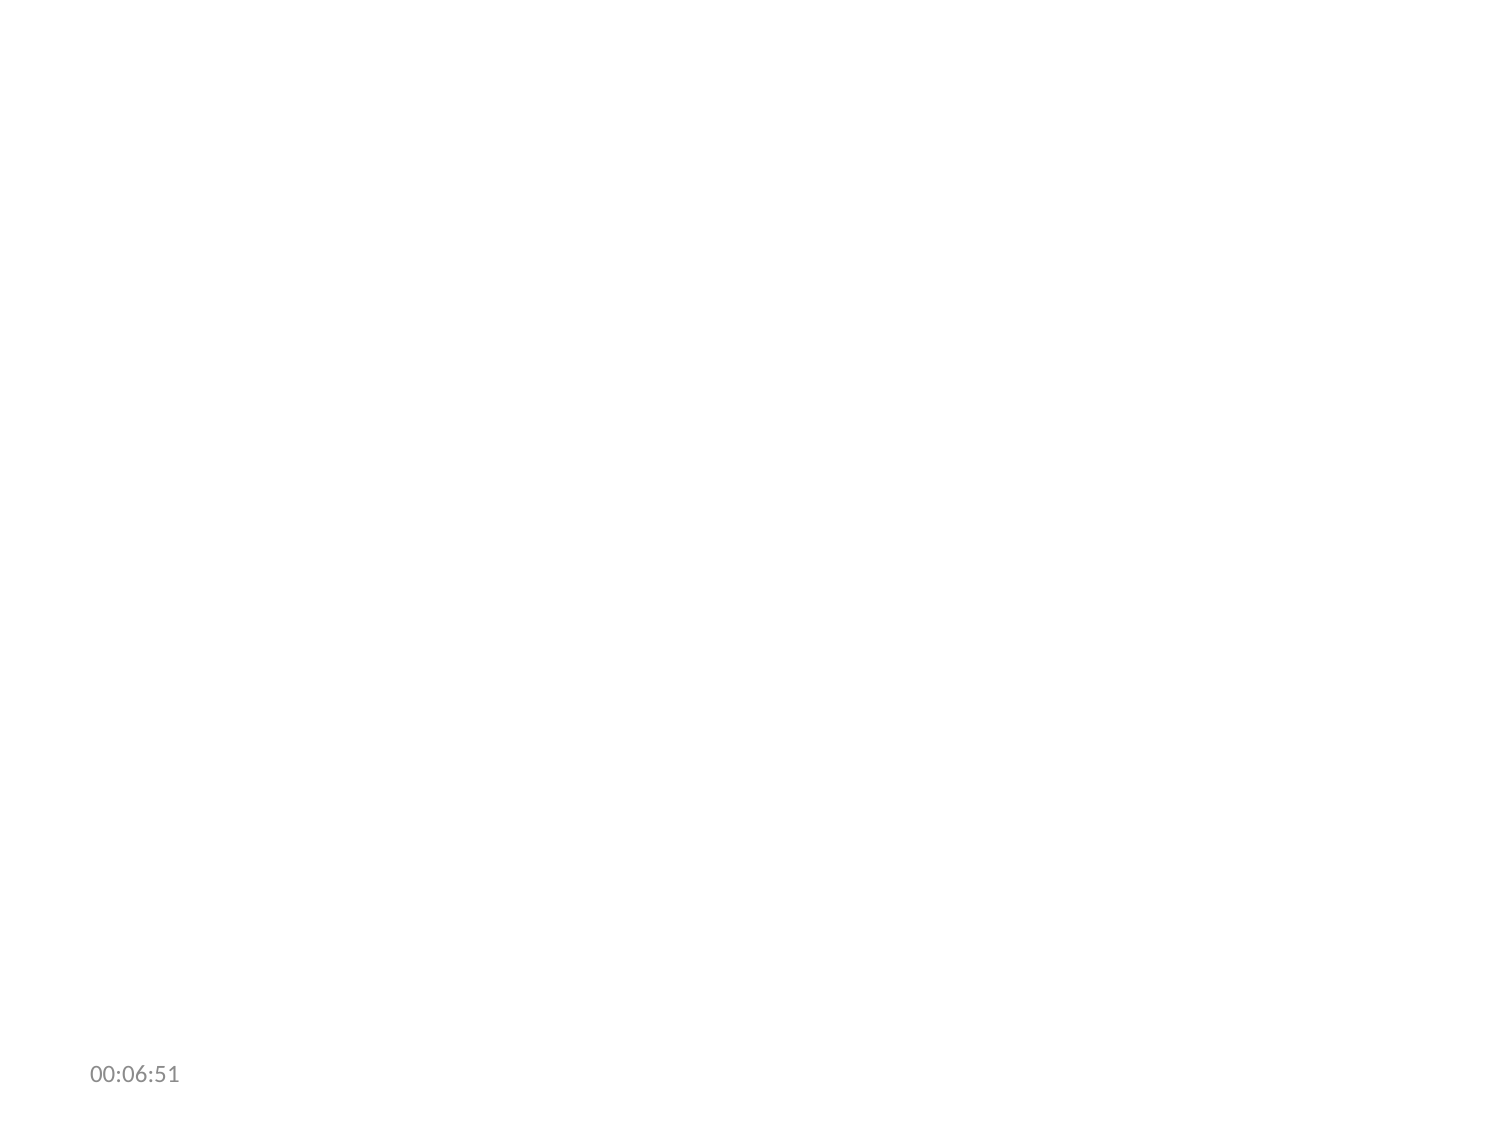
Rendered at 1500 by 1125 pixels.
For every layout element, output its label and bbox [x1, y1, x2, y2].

slide_number [75, 1042, 425, 1103]
